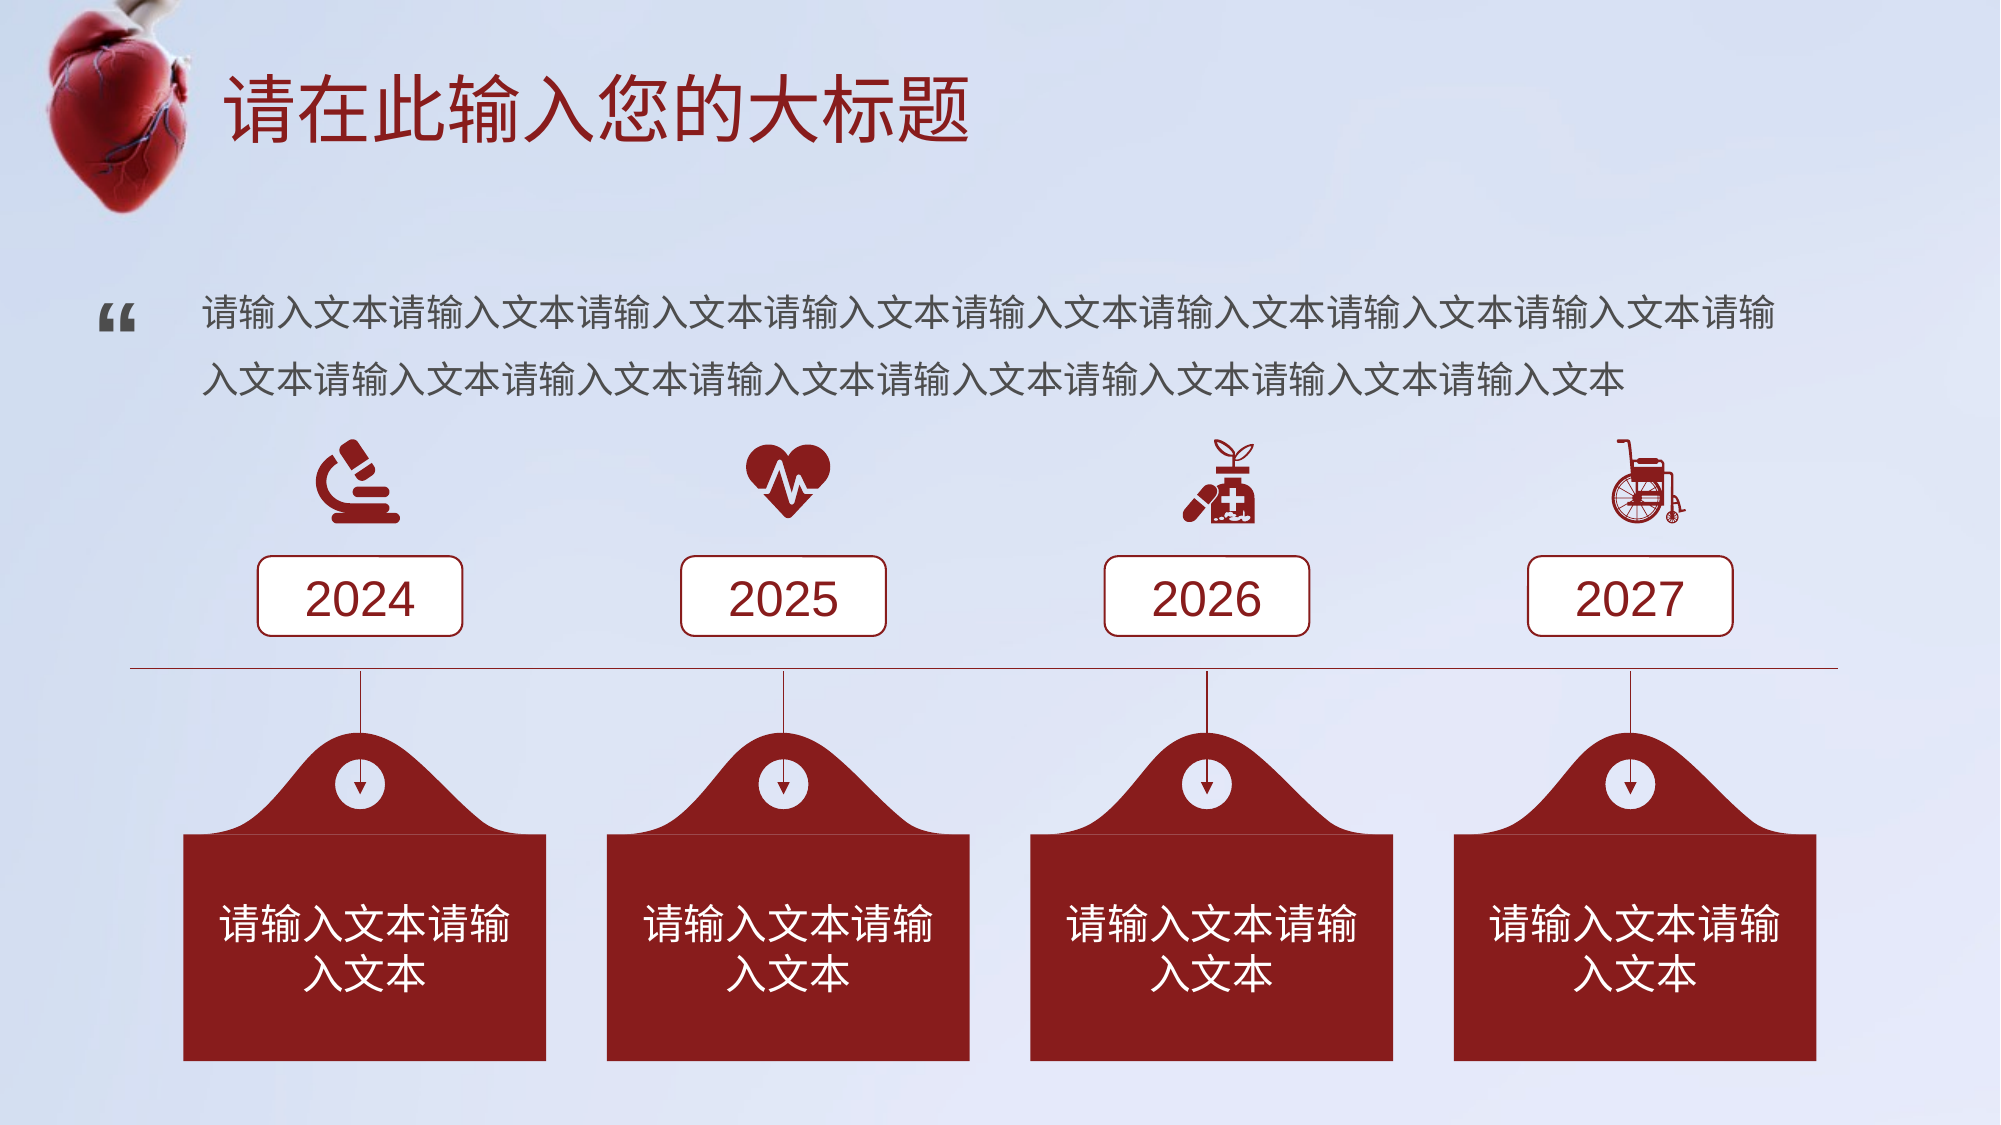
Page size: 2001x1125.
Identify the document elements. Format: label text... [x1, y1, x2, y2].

text_box [339, 439, 369, 471]
text_box [1197, 477, 1255, 524]
picture [0, 0, 2000, 1125]
text_box 请输入文本请输入文本 [183, 834, 547, 1062]
text_box [763, 470, 814, 519]
text_box [1054, 732, 1368, 834]
text_box [1478, 732, 1792, 834]
text_box 2026 [1103, 555, 1311, 637]
text_box 2024 [256, 555, 464, 637]
text_box 请输入文本请输入文本请输入文本请输入文本请输入文本请输入文本请输入文本请输入文本请输入文本请输入文本请输入文本请输入文本请输入文本请输入文本请输入文本请输入文本 [185, 256, 1815, 412]
text_box [1611, 439, 1687, 524]
text_box [746, 444, 831, 493]
text_box 2025 [680, 555, 887, 637]
text_box [1182, 498, 1206, 522]
text_box [631, 732, 945, 834]
title 请在此输入您的大标题 [206, 44, 1876, 184]
text_box [1214, 439, 1254, 474]
text_box [207, 732, 521, 834]
text_box 请输入文本请输入文本 [1453, 834, 1817, 1062]
text_box 请输入文本请输入文本 [606, 834, 970, 1062]
text_box 请输入文本请输入文本 [1030, 834, 1394, 1062]
text_box “ [77, 265, 183, 401]
text_box 2027 [1526, 555, 1734, 637]
text_box [315, 454, 400, 524]
